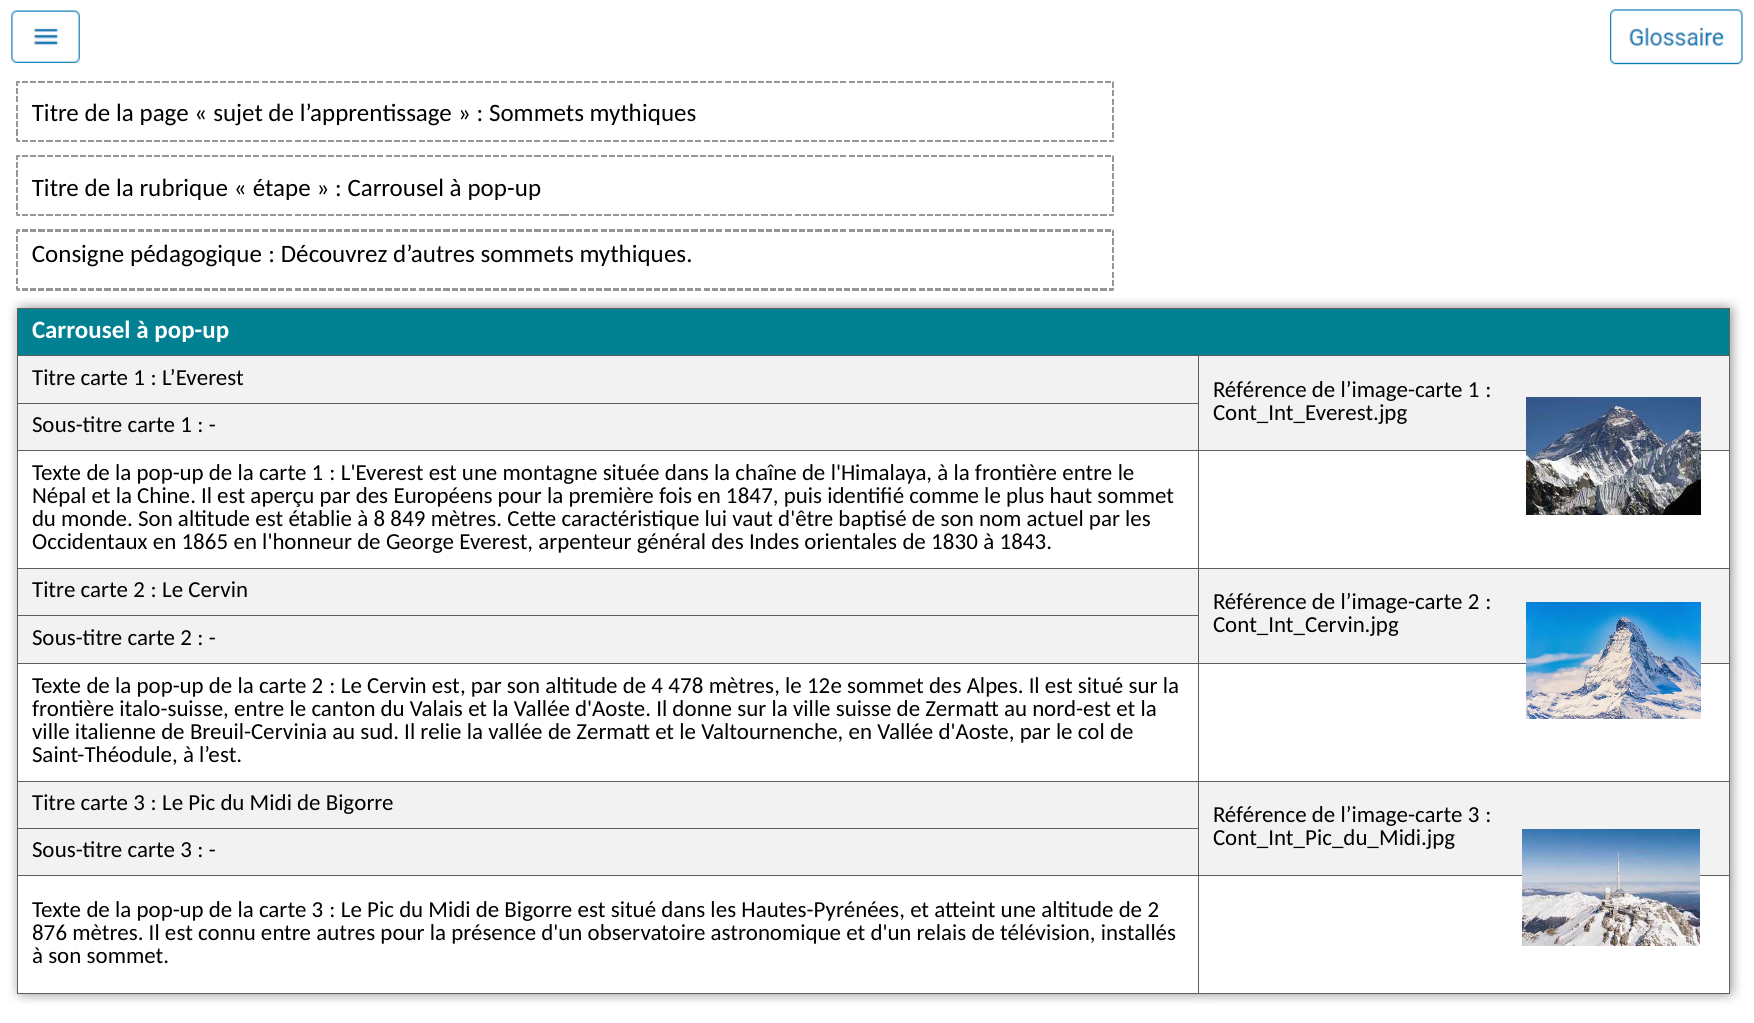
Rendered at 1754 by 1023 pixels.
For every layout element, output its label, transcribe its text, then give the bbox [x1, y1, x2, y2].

table_cell Titre carte 3 : Le Pic du Midi de Bigorre [18, 782, 1198, 828]
table_cell Référence de l’image-carte 2 : Cont_Int_Cervin.jpg [1199, 569, 1729, 663]
table_cell Titre carte 2 : Le Cervin [18, 569, 1198, 615]
picture [1525, 397, 1701, 515]
table_cell Référence de l’image-carte 3 : Cont_Int_Pic_du_Midi.jpg [1199, 782, 1729, 875]
table_cell Texte de la pop-up de la carte 2 : Le Cervin est, par son altitude de 4 478 mètres, le 12e sommet des Alpes. Il est situé sur la frontière italo-suisse, entre le canton du Valais et la Vallée d'Aoste. Il donne sur la ville suisse de Zermatt au nord-est et la ville italienne de Breuil-Cervinia au sud. Il relie la vallée de Zermatt et le Valtournenche, en Vallée d'Aoste, par le col de Saint-Théodule, à l’est. [18, 664, 1198, 781]
text_box Titre de la rubrique « étape » : Carrousel à pop-up [17, 156, 1114, 216]
table_cell [1199, 664, 1729, 781]
picture [0, 0, 97, 70]
text_box Consigne pédagogique : Découvrez d’autres sommets mythiques. [17, 230, 1114, 290]
table_header Carrousel à pop-up [18, 309, 1729, 355]
table_cell Texte de la pop-up de la carte 3 : Le Pic du Midi de Bigorre est situé dans les Hautes-Pyrénées, et atteint une altitude de 2 876 mètres. Il est connu entre autres pour la présence d'un observatoire astronomique et d'un relais de télévision, installés à son sommet. [18, 876, 1198, 993]
table_cell [1199, 451, 1729, 568]
picture [1525, 602, 1701, 719]
text_box Titre de la page « sujet de l’apprentissage » : Sommets mythiques [17, 82, 1114, 142]
table_cell Sous-titre carte 3 : - [18, 829, 1198, 875]
table_cell Titre carte 1 : L’Everest [18, 356, 1198, 403]
table_cell [1199, 876, 1729, 993]
table_cell Texte de la pop-up de la carte 1 : L'Everest est une montagne située dans la chaîne de l'Himalaya, à la frontière entre le Népal et la Chine. Il est aperçu par des Européens pour la première fois en 1847, puis identifié comme le plus haut sommet du monde. Son altitude est établie à 8 849 mètres. Cette caractéristique lui vaut d'être baptisé de son nom actuel par les Occidentaux en 1865 en l'honneur de George Everest, arpenteur général des Indes orientales de 1830 à 1843. [18, 451, 1198, 568]
table_cell Référence de l’image-carte 1 : Cont_Int_Everest.jpg [1199, 356, 1729, 450]
table_cell Sous-titre carte 1 : - [18, 404, 1198, 450]
picture [1595, 0, 1754, 70]
table_cell Sous-titre carte 2 : - [18, 616, 1198, 663]
picture [1522, 828, 1700, 946]
